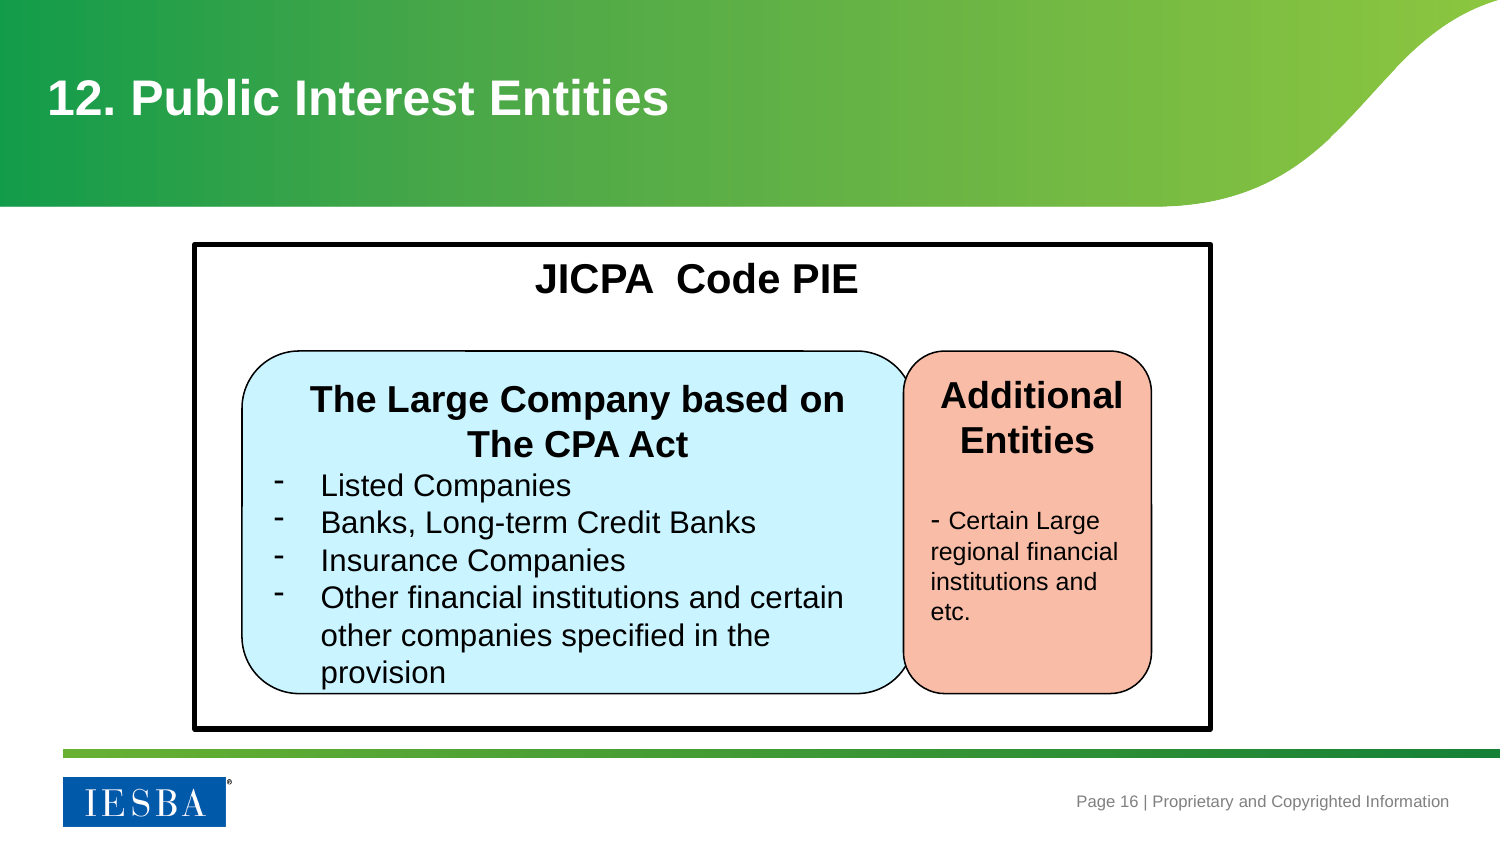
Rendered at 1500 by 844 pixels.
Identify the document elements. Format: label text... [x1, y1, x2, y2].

text_box The Large Company based on The CPA Act Listed Companies Banks, Long-term Credit Banks Insurance Companies Other financial institutions and certain other companies specified in the provision [241, 350, 906, 694]
title 12. Public Interest Entities [19, 16, 1388, 174]
picture [0, 0, 1500, 207]
text_box JICPA Code PIE [194, 244, 1211, 729]
list [62, 214, 1483, 788]
picture [63, 788, 232, 827]
text_box Additional Entities - Certain Large regional financial institutions and etc. [903, 351, 1152, 694]
